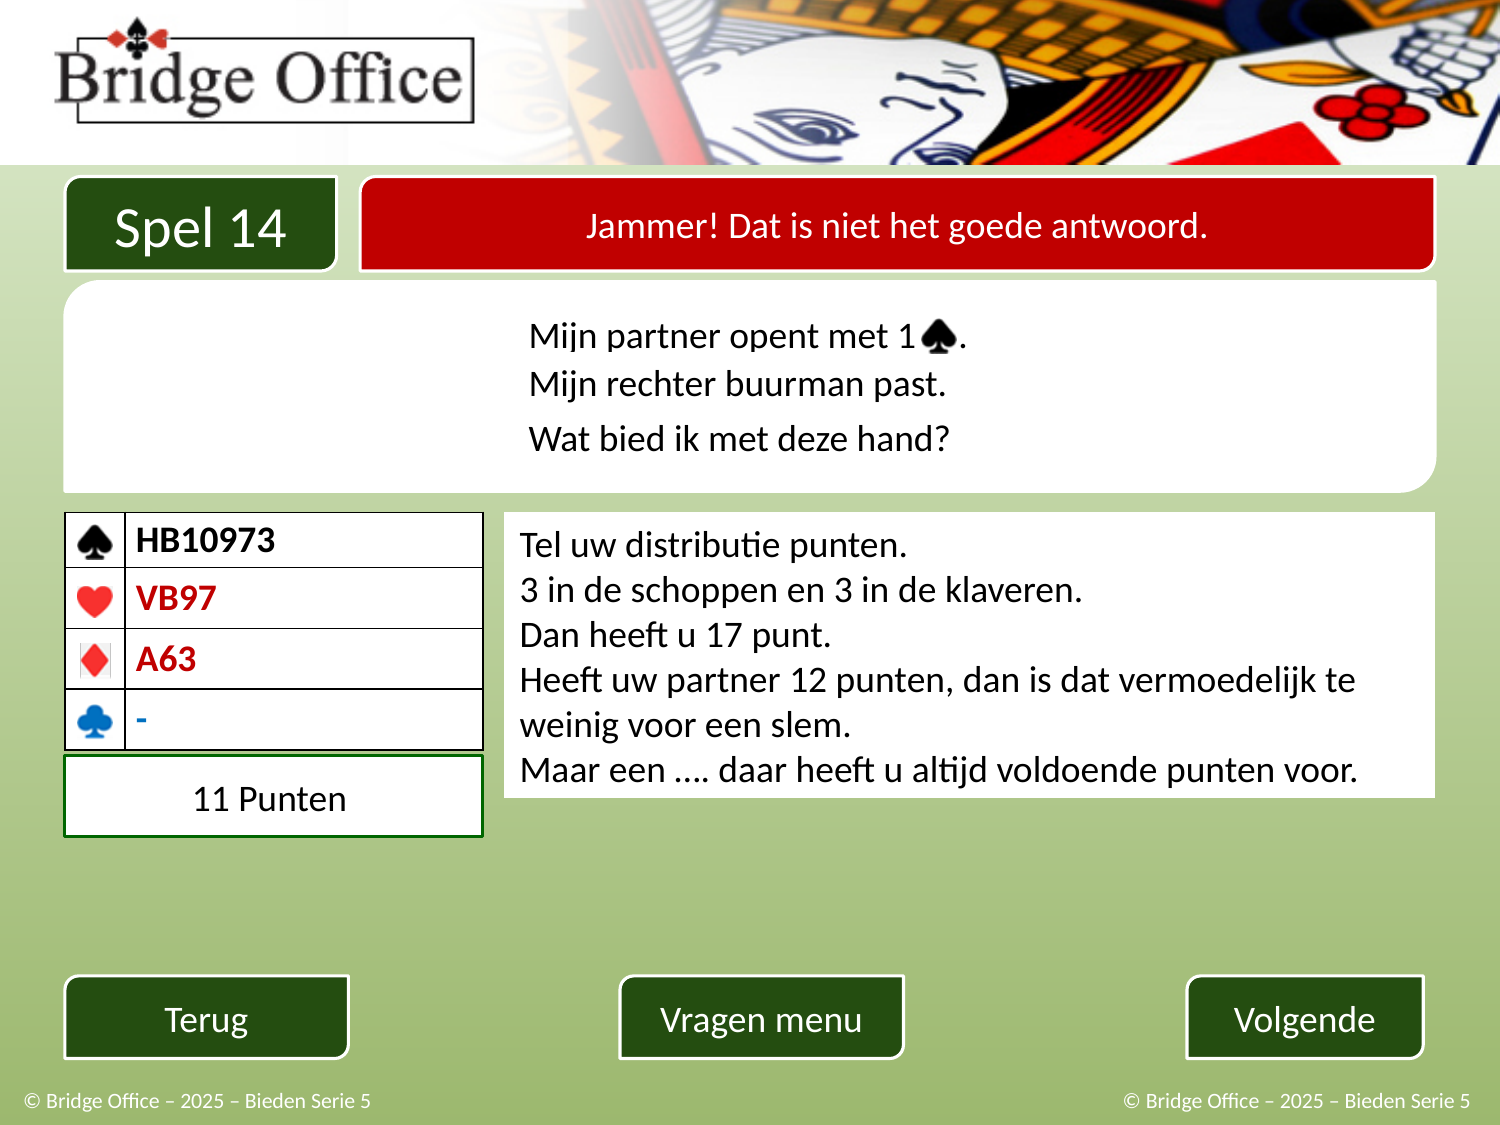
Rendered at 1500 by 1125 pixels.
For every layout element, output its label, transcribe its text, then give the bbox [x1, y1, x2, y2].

table_header [66, 513, 124, 567]
text_box © Bridge Office – 2025 – Bieden Serie 5 [8, 1079, 393, 1121]
text_box Jammer! Dat is niet het goede antwoord. [358, 179, 1437, 273]
text_box Volgende [1185, 974, 1425, 1061]
text_box Wat bied ik met deze hand? [513, 406, 987, 467]
table_cell - [126, 690, 482, 749]
table_header HB10973 [126, 513, 482, 567]
picture [77, 703, 114, 740]
text_box [63, 280, 1437, 493]
text_box © Bridge Office – 2025 – Bieden Serie 5 [1107, 1079, 1500, 1121]
text_box Mijn partner opent met 1 . [513, 303, 1022, 364]
text_box Spel 14 [63, 179, 339, 273]
text_box Mijn rechter buurman past. [513, 352, 987, 406]
table_cell A63 [126, 629, 482, 688]
text_box Tel uw distributie punten. 3 in de schoppen en 3 in de klaveren. Dan heeft u 17 punt. Heeft uw partner 12 punten, dan is dat vermoedelijk te weinig voor een slem. Maar een …. daar heeft u altijd voldoende punten voor. [504, 512, 1435, 798]
table_cell [66, 690, 124, 749]
table_cell VB97 [126, 568, 482, 628]
table_cell [66, 629, 124, 688]
text_box Terug [63, 974, 350, 1061]
text_box Vragen menu [618, 974, 906, 1061]
picture [77, 524, 114, 561]
table_cell [66, 568, 124, 628]
picture [920, 318, 957, 354]
picture [0, 0, 1500, 166]
picture [77, 585, 114, 618]
text_box 11 Punten [63, 754, 484, 838]
picture [77, 643, 114, 679]
